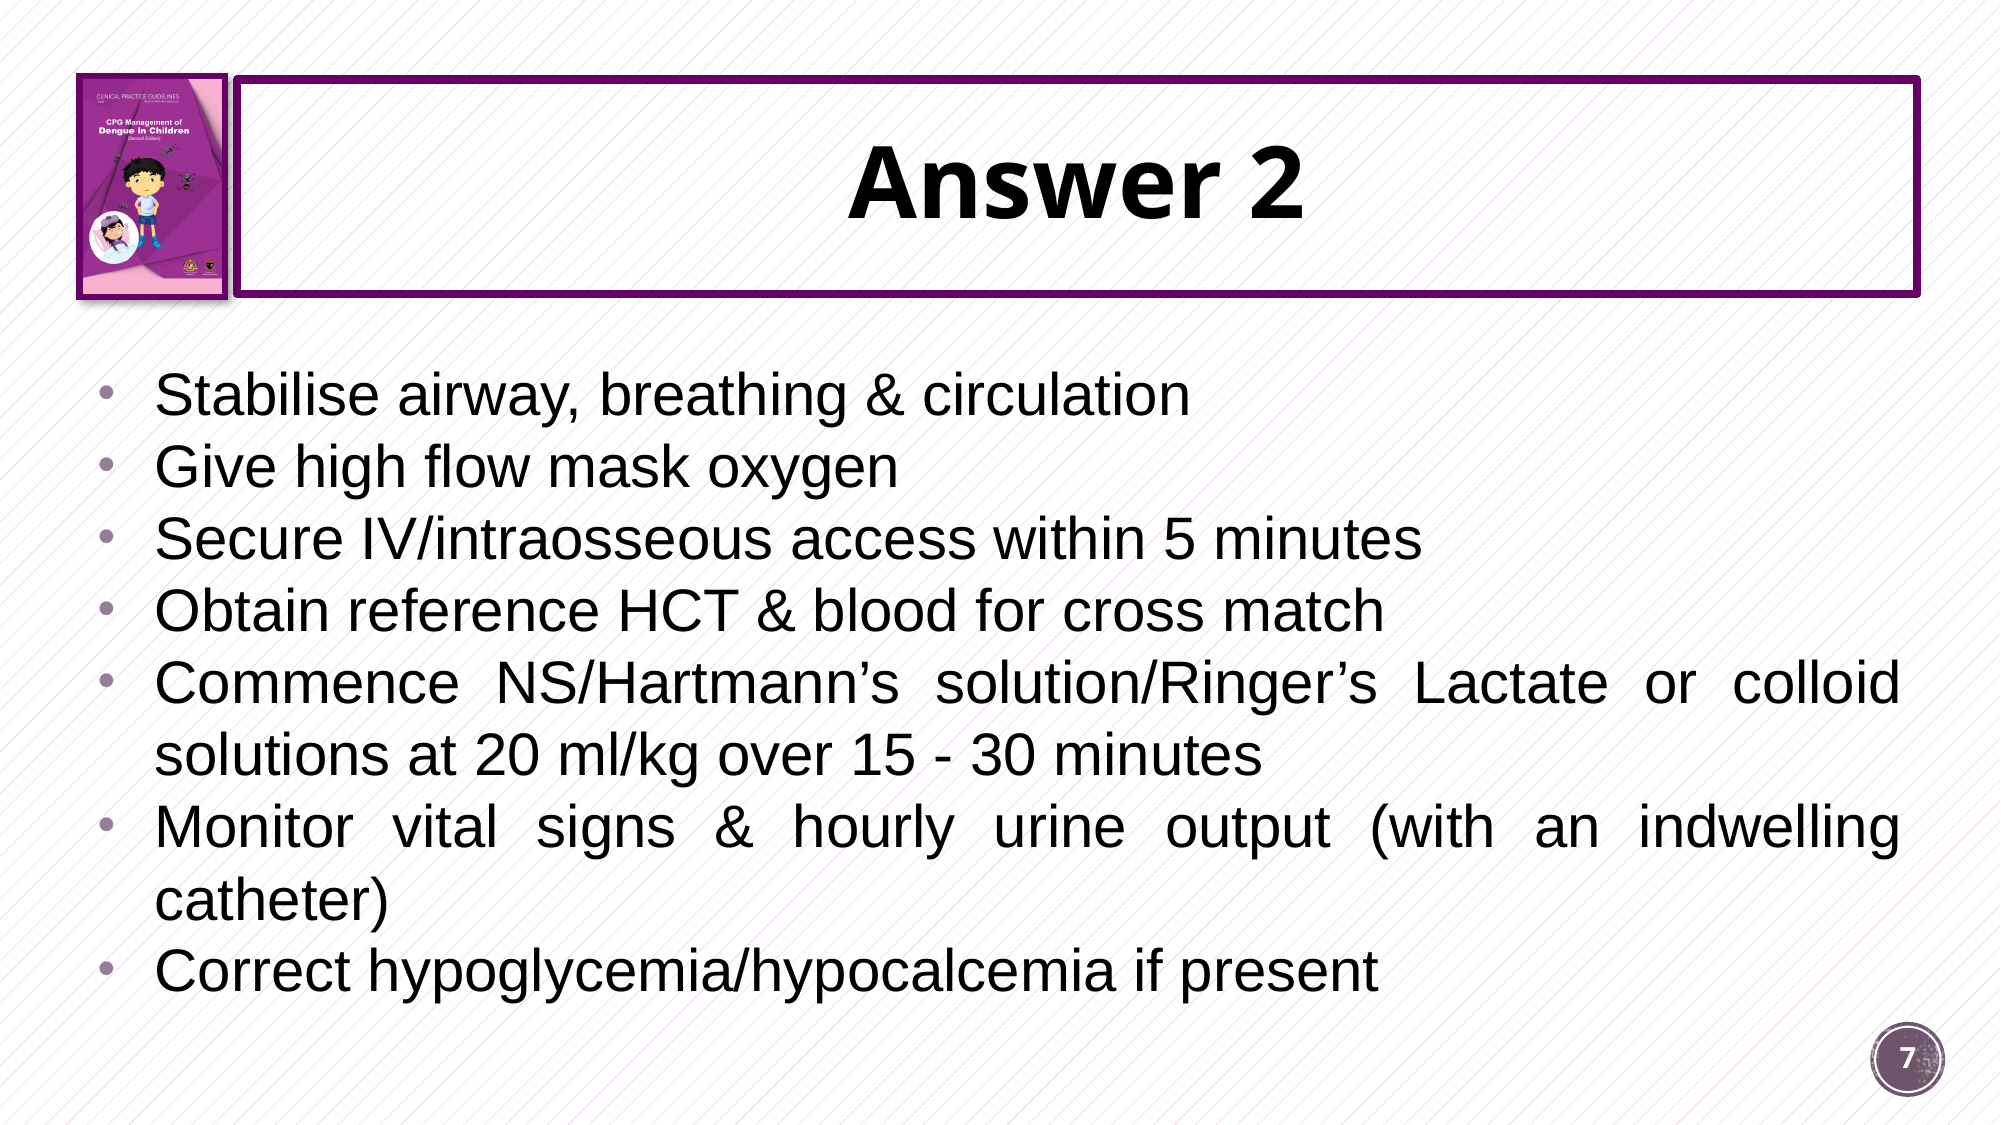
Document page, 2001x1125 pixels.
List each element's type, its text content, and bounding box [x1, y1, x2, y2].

list Stabilise airway, breathing & circulation Give high flow mask oxygen Secure IV/intraosseous access within 5 minutes Obtain reference HCT & blood for cross match Commence NS/Hartmann’s solution/Ringer’s Lactate or colloid solutions at 20 ml/kg over 15 - 30 minutes Monitor vital signs & hourly urine output (with an indwelling catheter) Correct hypoglycemia/hypocalcemia if present [82, 348, 1918, 1013]
picture [83, 79, 222, 294]
slide_number 7 [1855, 1028, 1961, 1089]
text_box Answer 2 [237, 79, 1918, 294]
